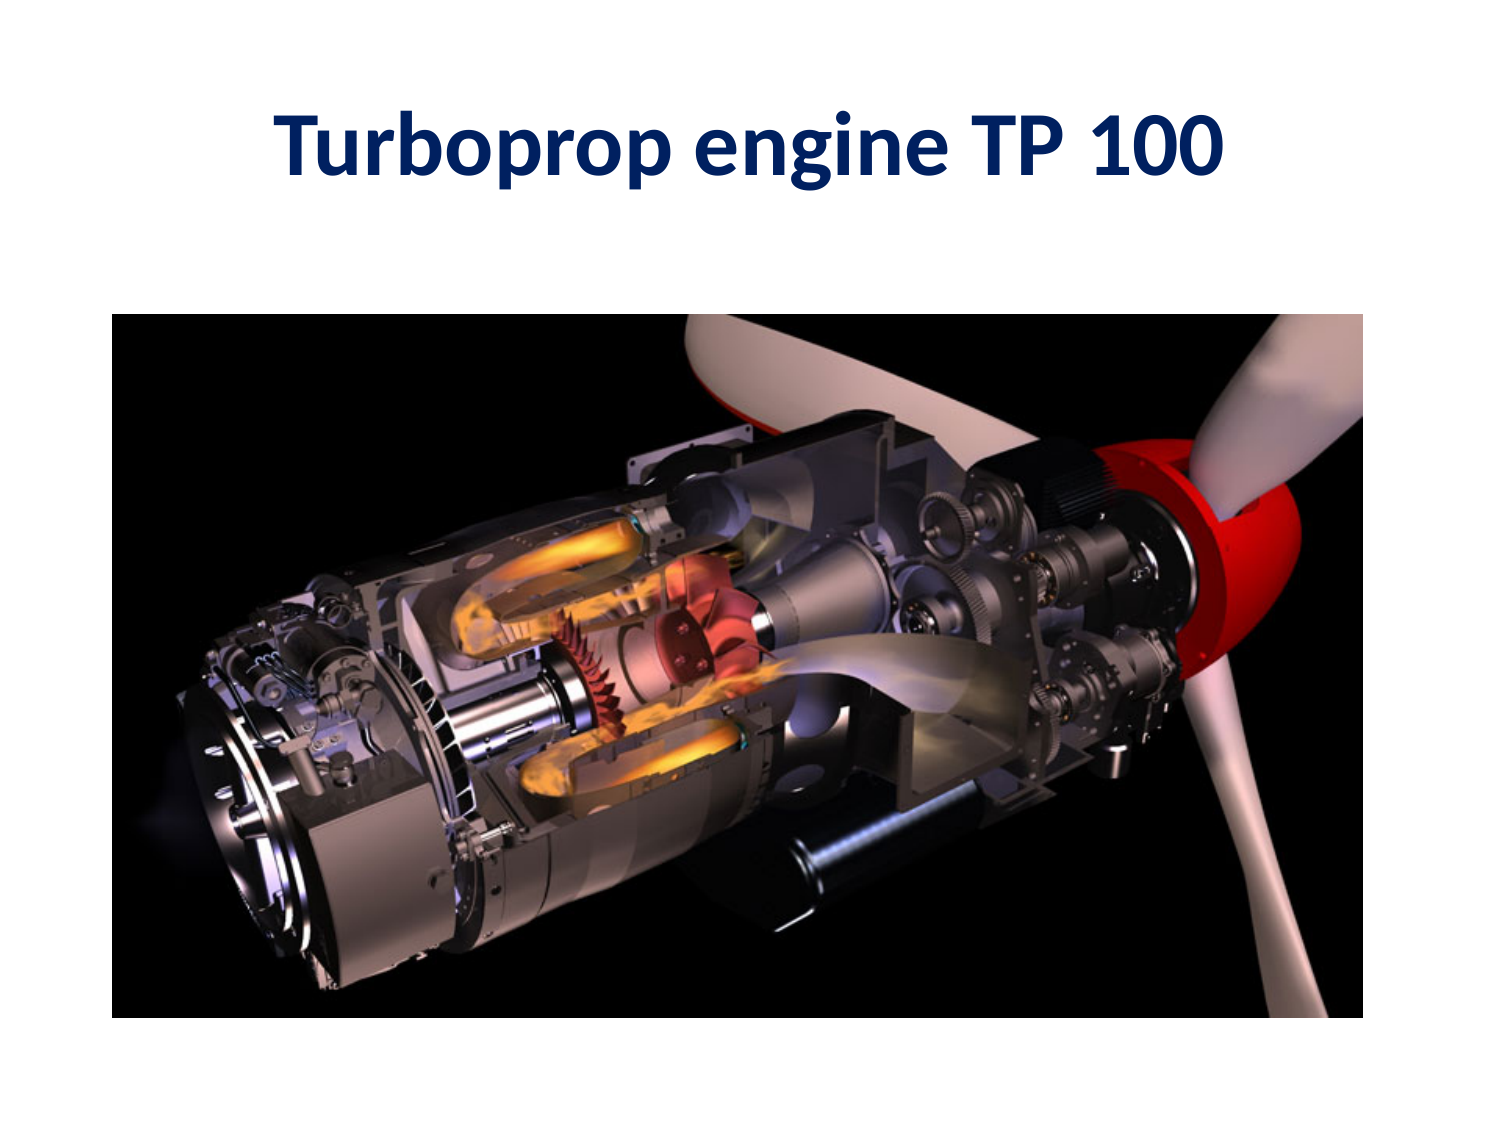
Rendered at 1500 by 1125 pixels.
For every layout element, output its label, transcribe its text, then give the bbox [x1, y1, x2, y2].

title Turboprop engine TP 100 [75, 45, 1425, 233]
picture [111, 314, 1363, 1018]
